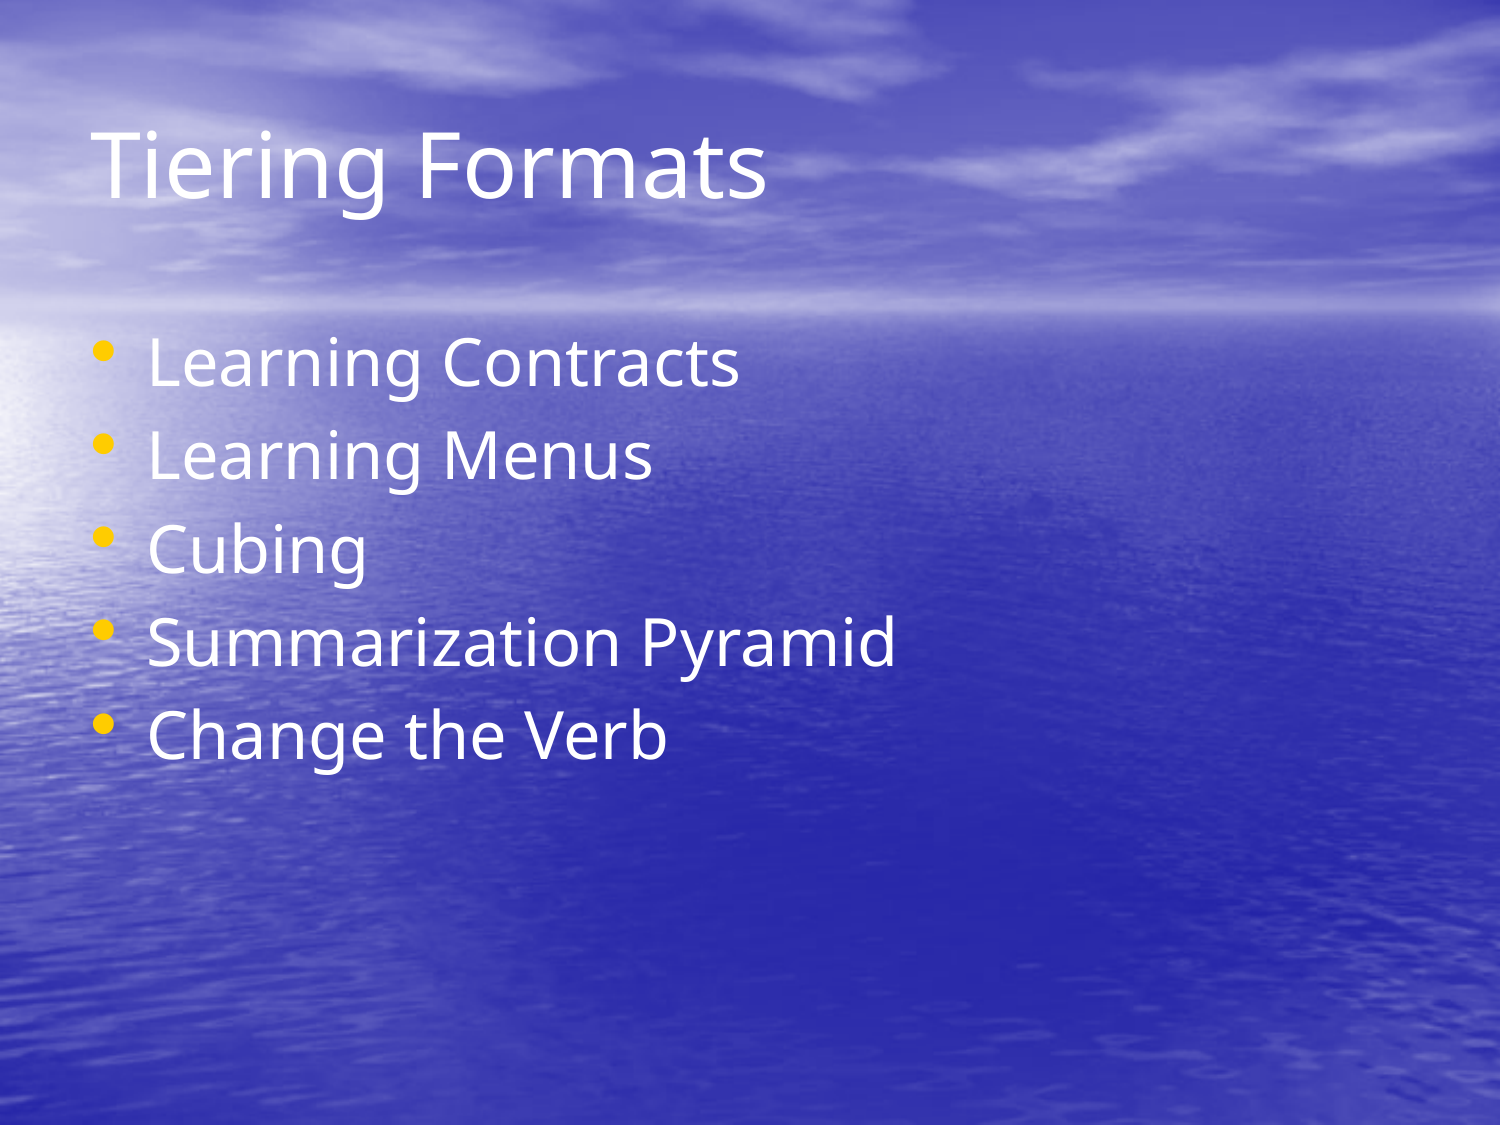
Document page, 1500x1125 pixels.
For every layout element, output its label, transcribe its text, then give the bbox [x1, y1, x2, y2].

title Tiering Formats [74, 47, 1426, 276]
list Learning Contracts Learning Menus Cubing Summarization Pyramid Change the Verb [74, 312, 1426, 988]
